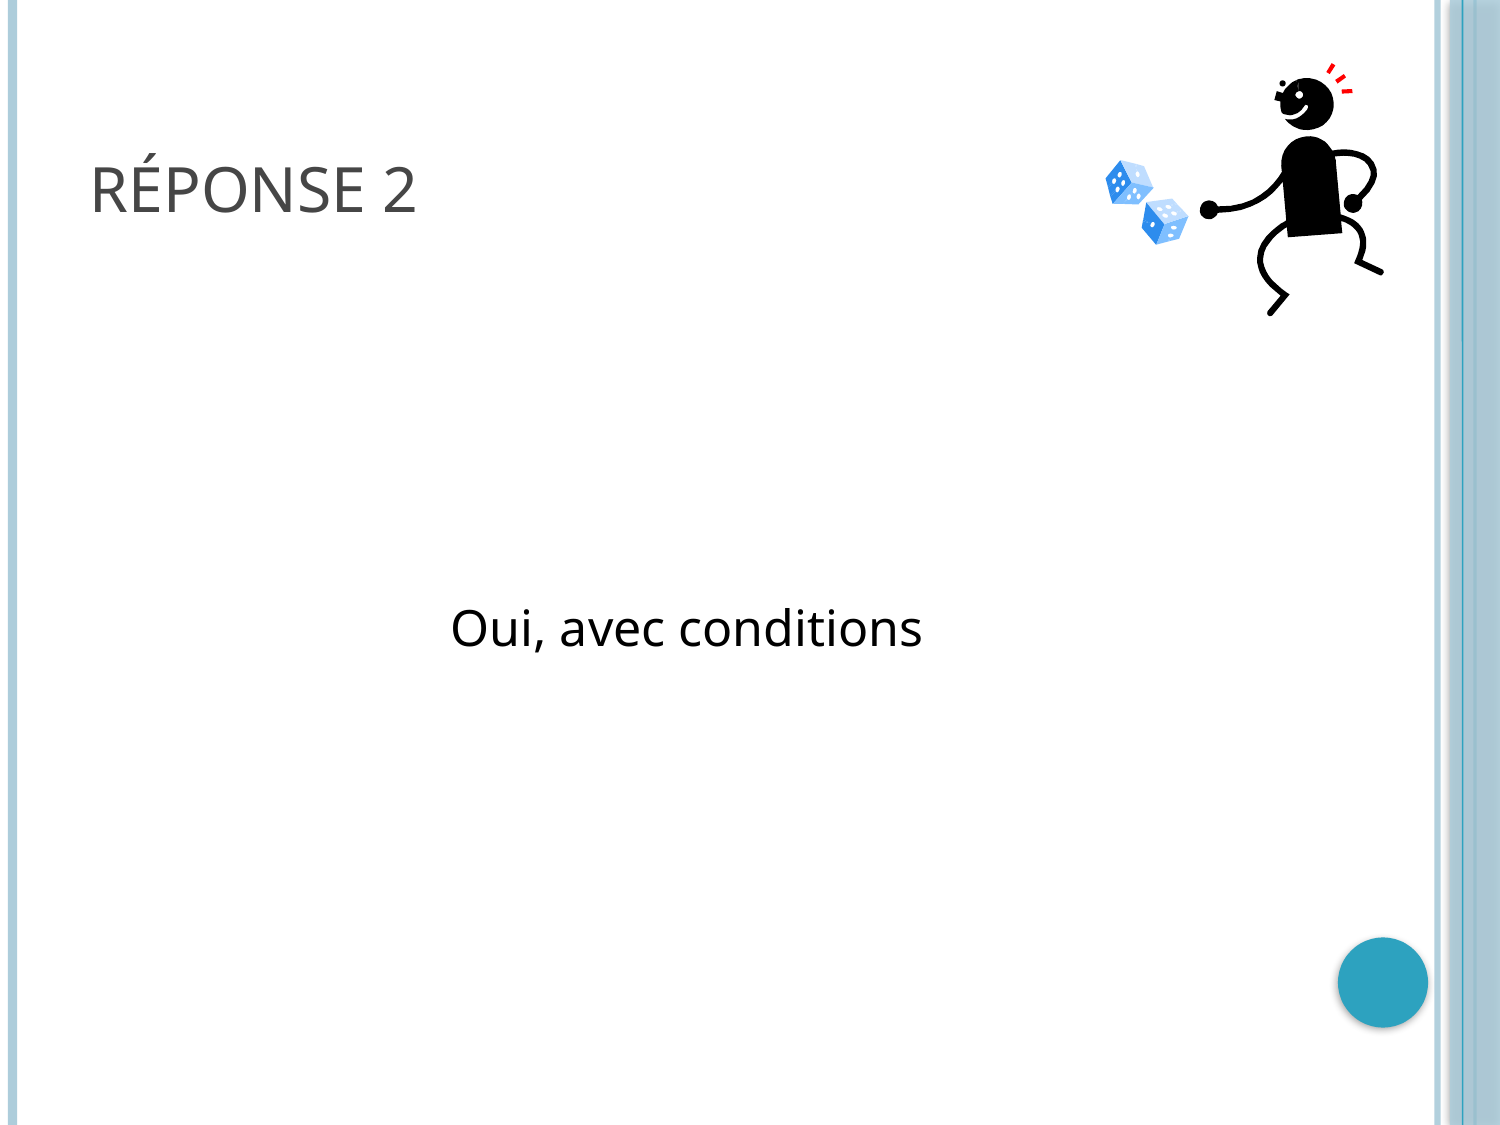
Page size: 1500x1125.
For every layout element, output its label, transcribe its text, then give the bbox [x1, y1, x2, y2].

picture [1118, 45, 1413, 305]
title Réponse 2 [75, 45, 1116, 233]
list Oui, avec conditions [74, 262, 1301, 1063]
